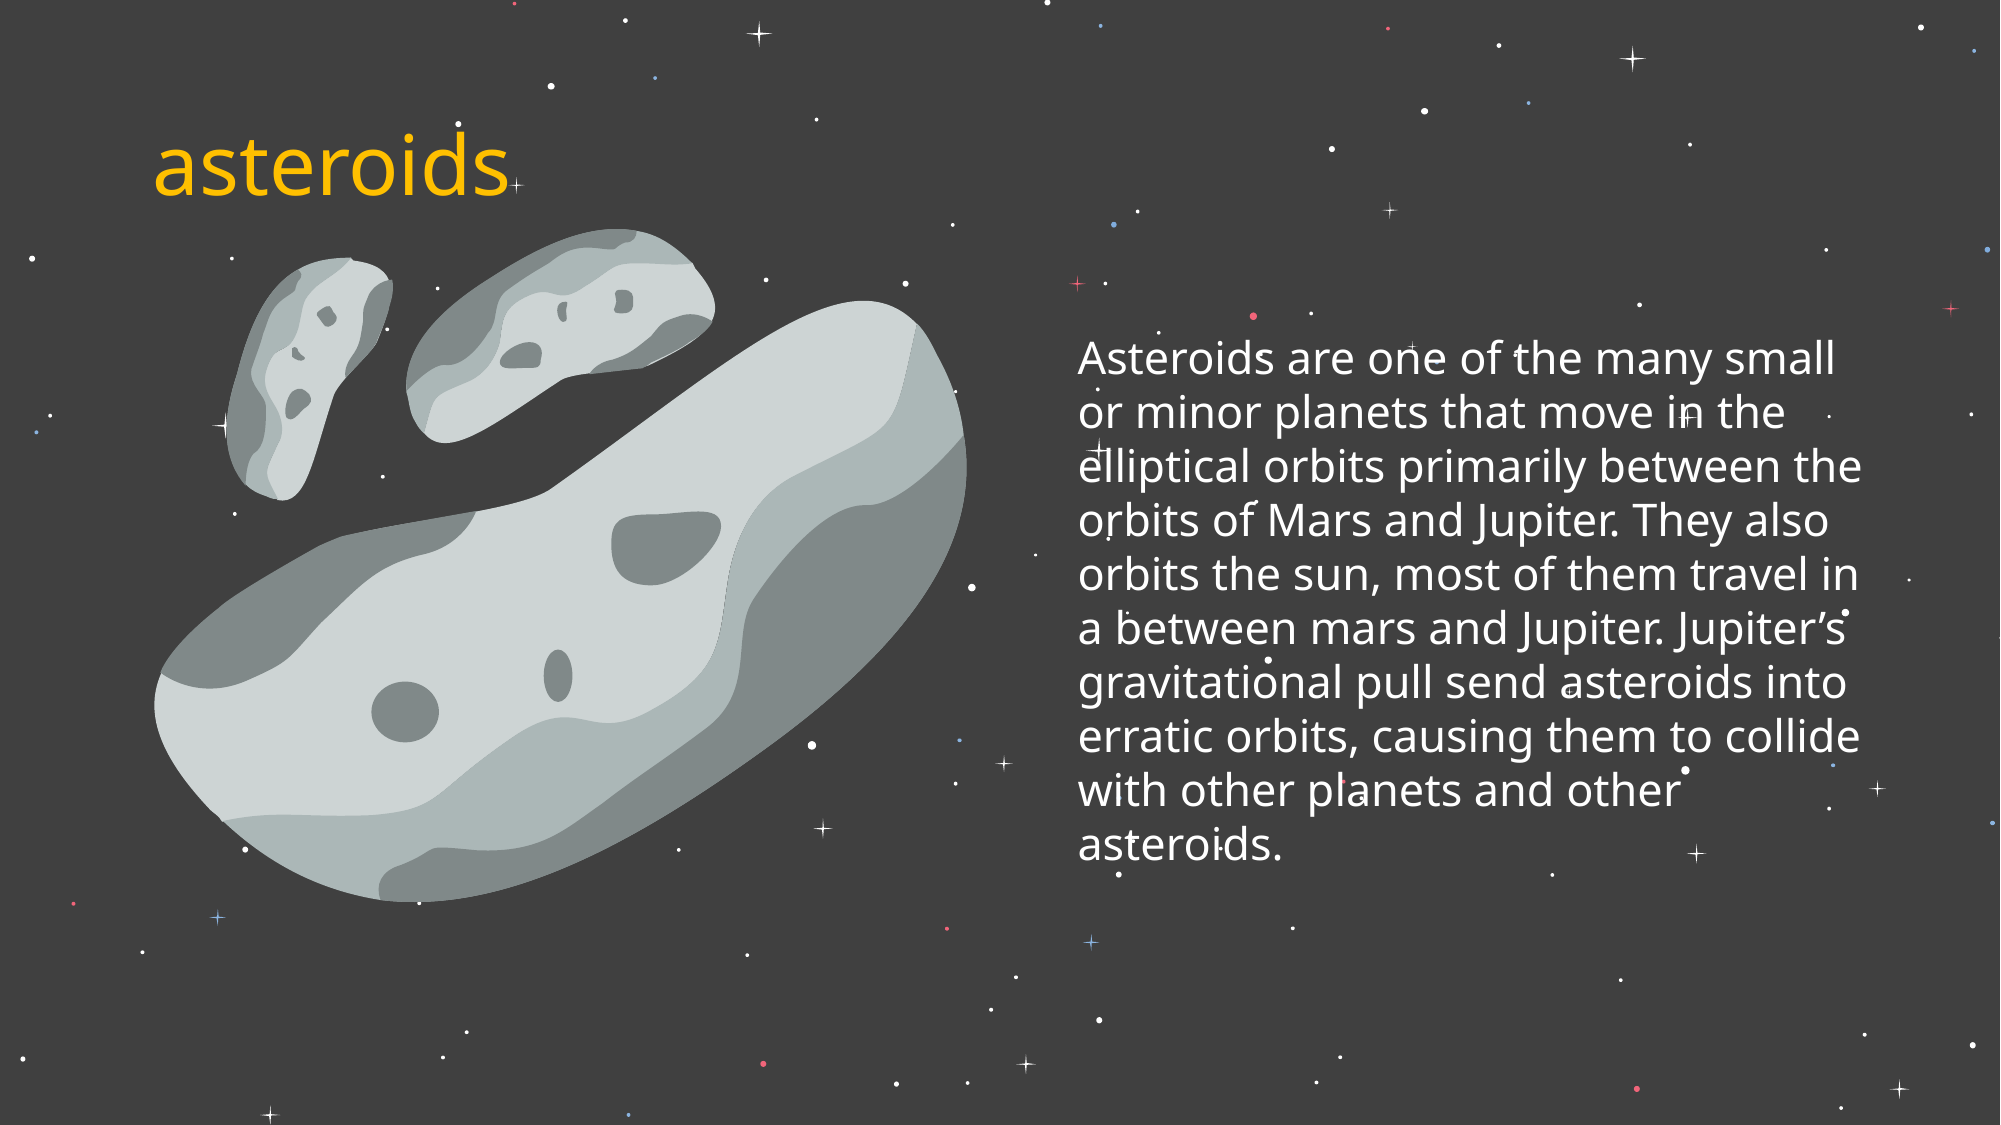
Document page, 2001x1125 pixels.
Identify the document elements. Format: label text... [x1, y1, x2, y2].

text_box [155, 230, 970, 907]
list Asteroids are one of the many small or minor planets that move in the elliptical orbits primarily between the orbits of Mars and Jupiter. They also orbits the sun, most of them travel in a between mars and Jupiter. Jupiter’s gravitational pull send asteroids into erratic orbits, causing them to collide with other planets and other asteroids. [1062, 322, 1880, 882]
title asteroids [137, 59, 1863, 278]
